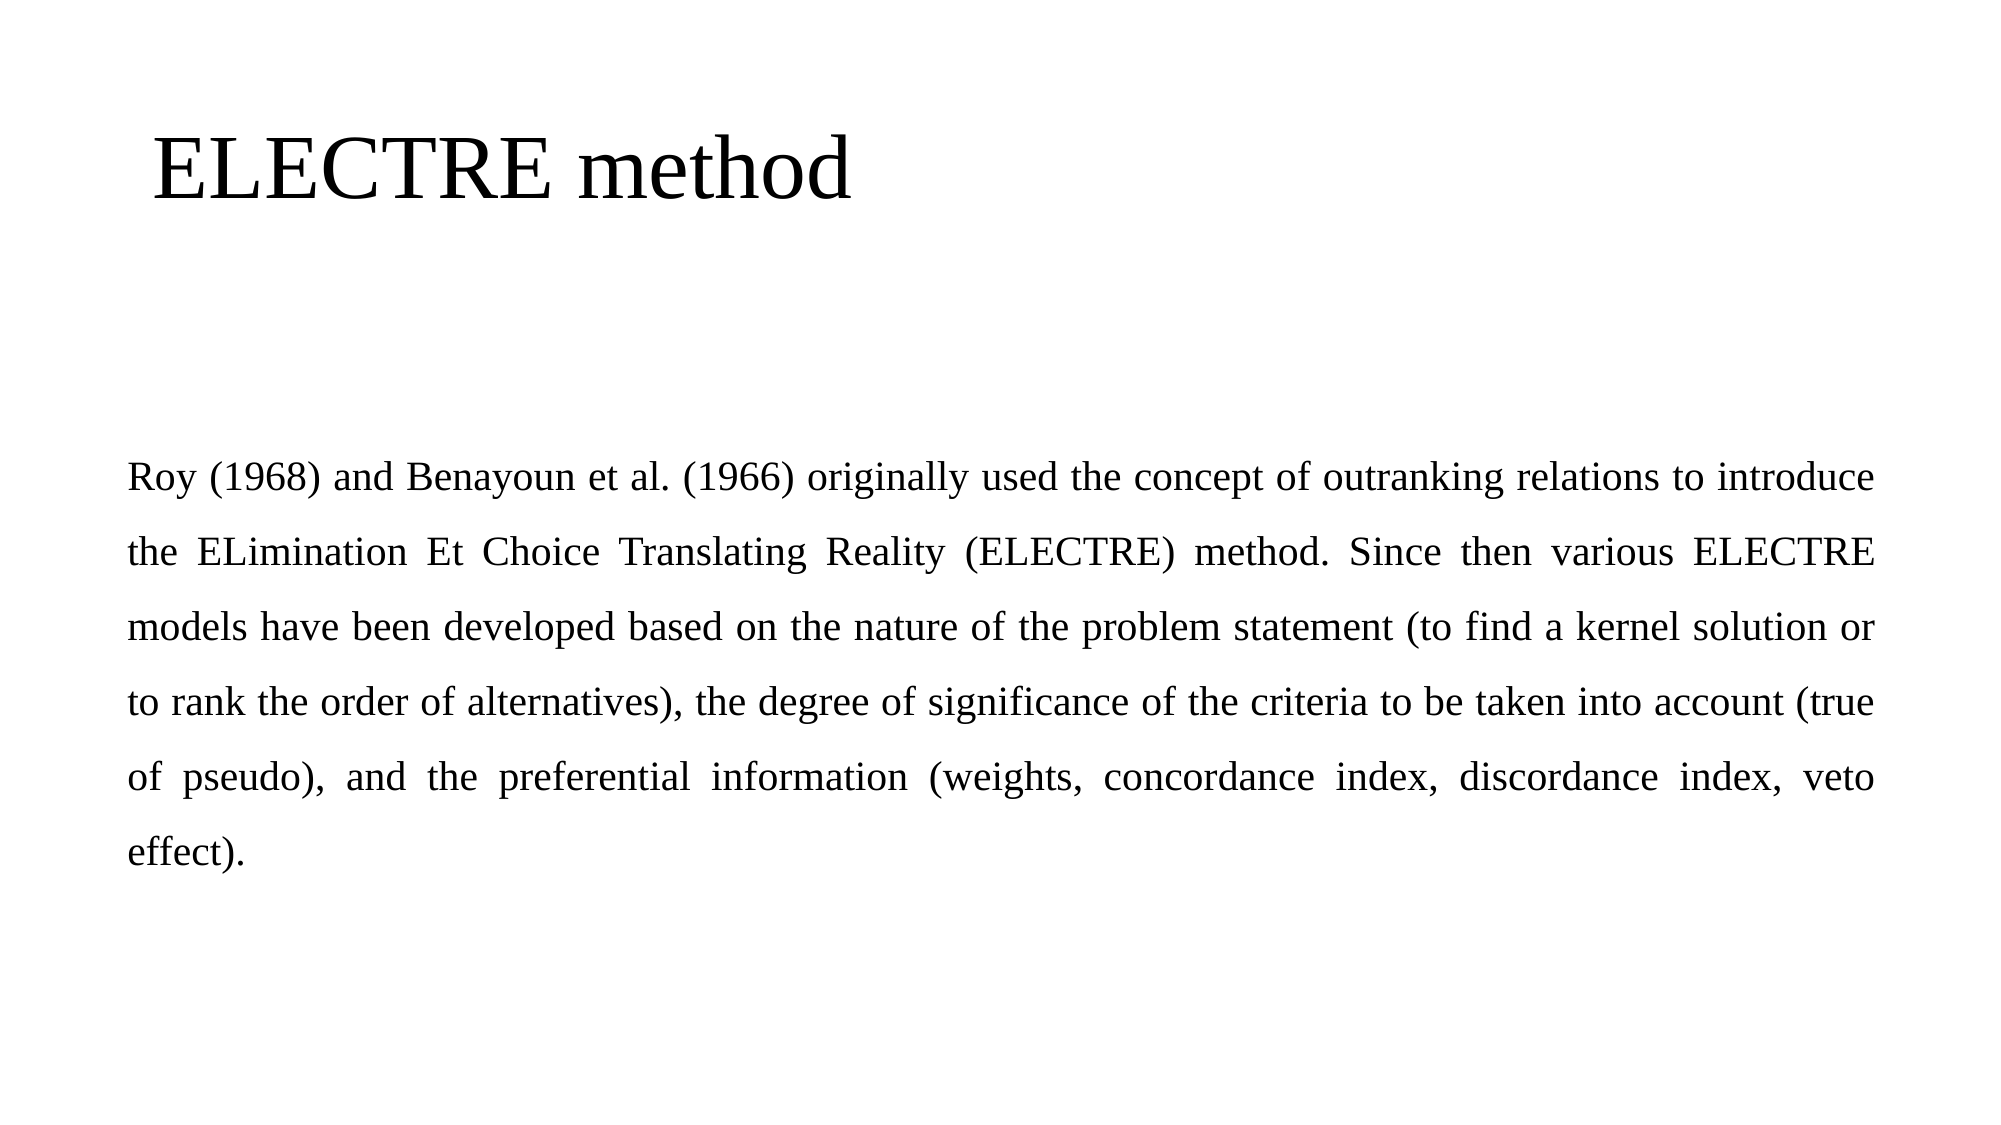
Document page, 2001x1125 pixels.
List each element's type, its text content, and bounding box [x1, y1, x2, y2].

title ELECTRE method [137, 59, 1863, 278]
list Roy (1968) and Benayoun et al. (1966) originally used the concept of outranking relations to introduce the ELimination Et Choice Translating Reality (ELECTRE) method. Since then various ELECTRE models have been developed based on the nature of the problem statement (to find a kernel solution or to rank the order of alternatives), the degree of significance of the criteria to be taken into account (true of pseudo), and the preferential information (weights, concordance index, discordance index, veto effect). [112, 416, 1893, 851]
